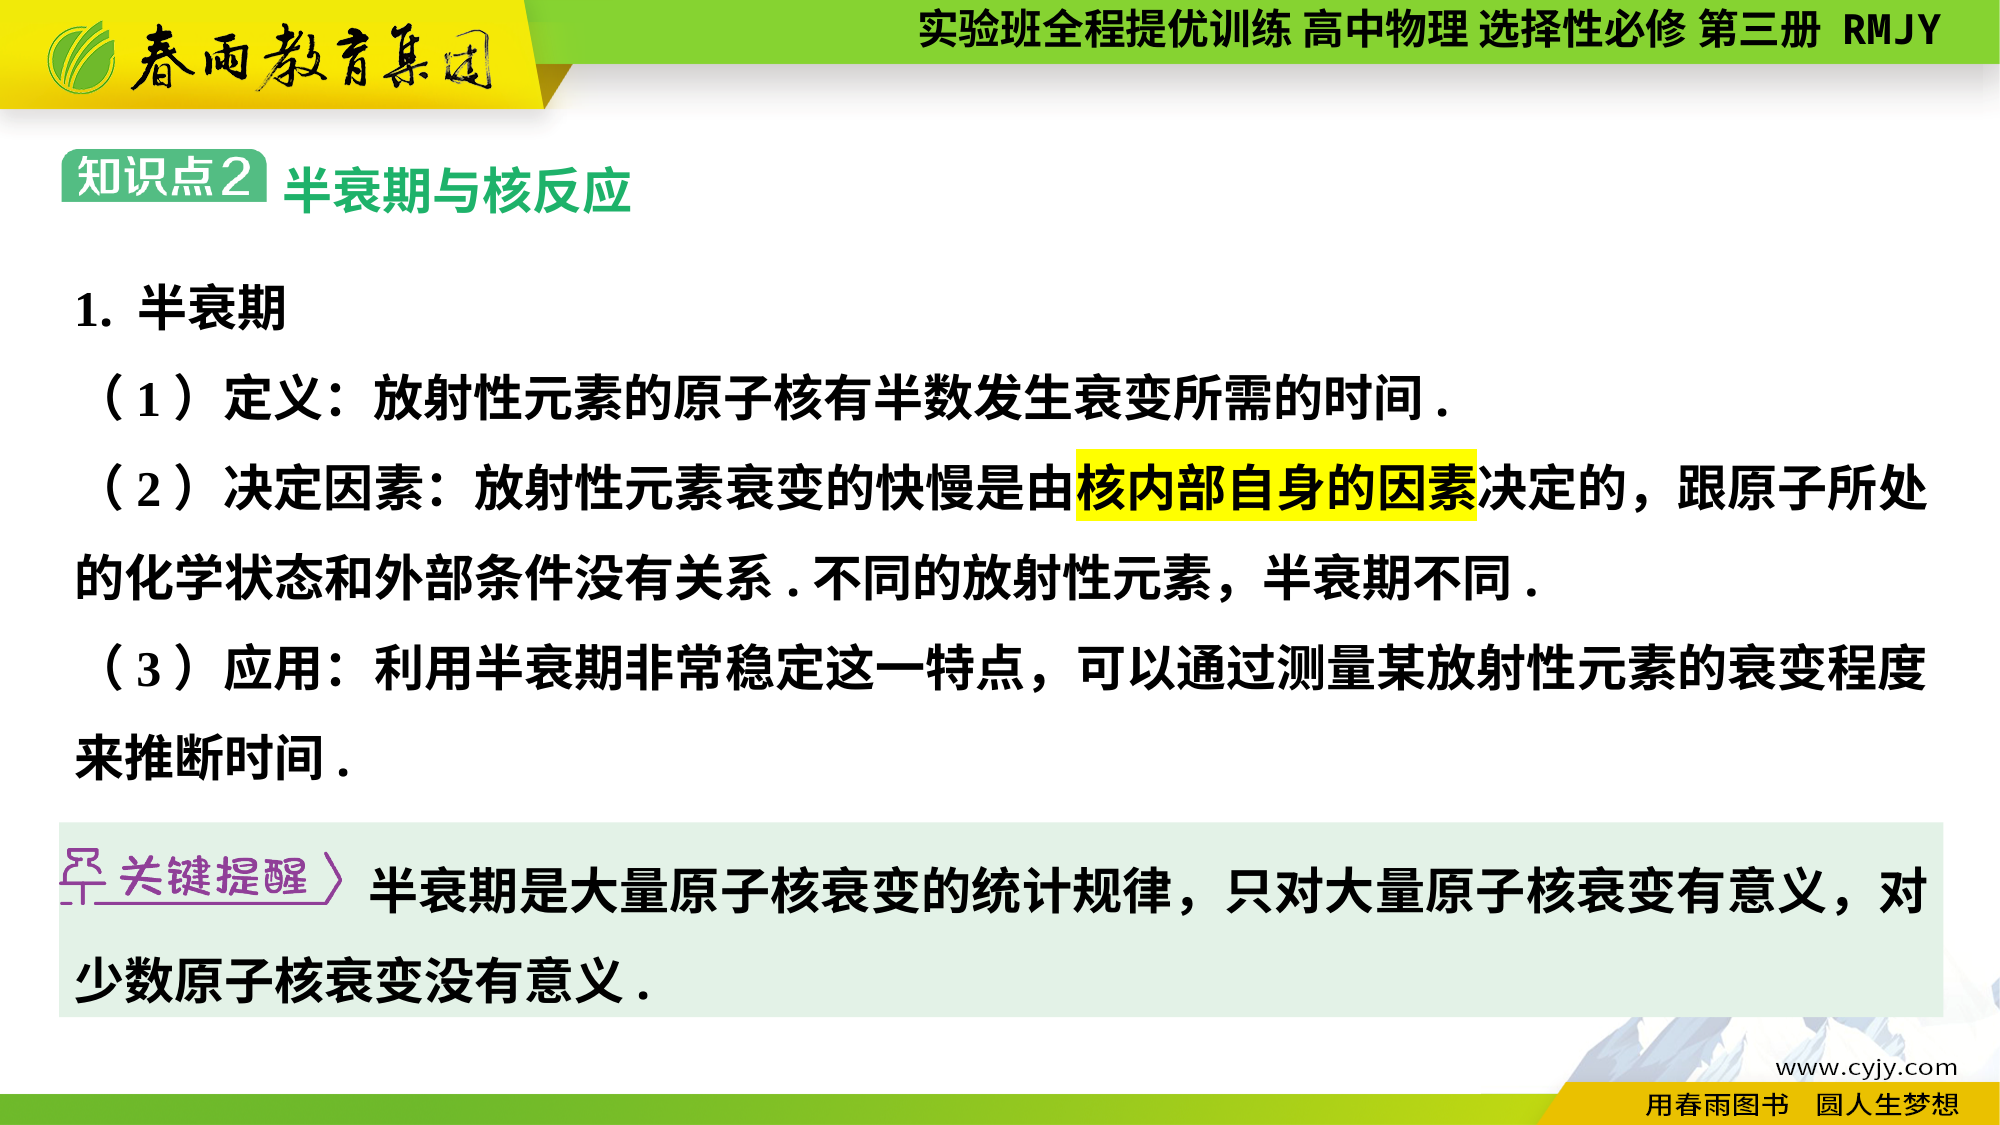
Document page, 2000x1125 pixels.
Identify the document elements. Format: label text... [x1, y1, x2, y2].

list 1. 半衰期 （1）定义：放射性元素的原子核有半数发生衰变所需的时间. （2）决定因素：放射性元素衰变的快慢是由核内部自身的因素决定的，跟原子所处的化学状态和外部条件没有关系.不同的放射性元素，半衰期不同. （3）应用：利用半衰期非常稳定这一特点，可以通过测量某放射性元素的衰变程度来推断时间. [59, 239, 1944, 789]
text_box 半衰期是大量原子核衰变的统计规律，只对大量原子核衰变有意义，对少数原子核衰变没有意义. [59, 822, 1944, 1018]
text_box 半衰期与核反应 [267, 122, 1944, 228]
picture [0, 0, 2000, 1125]
